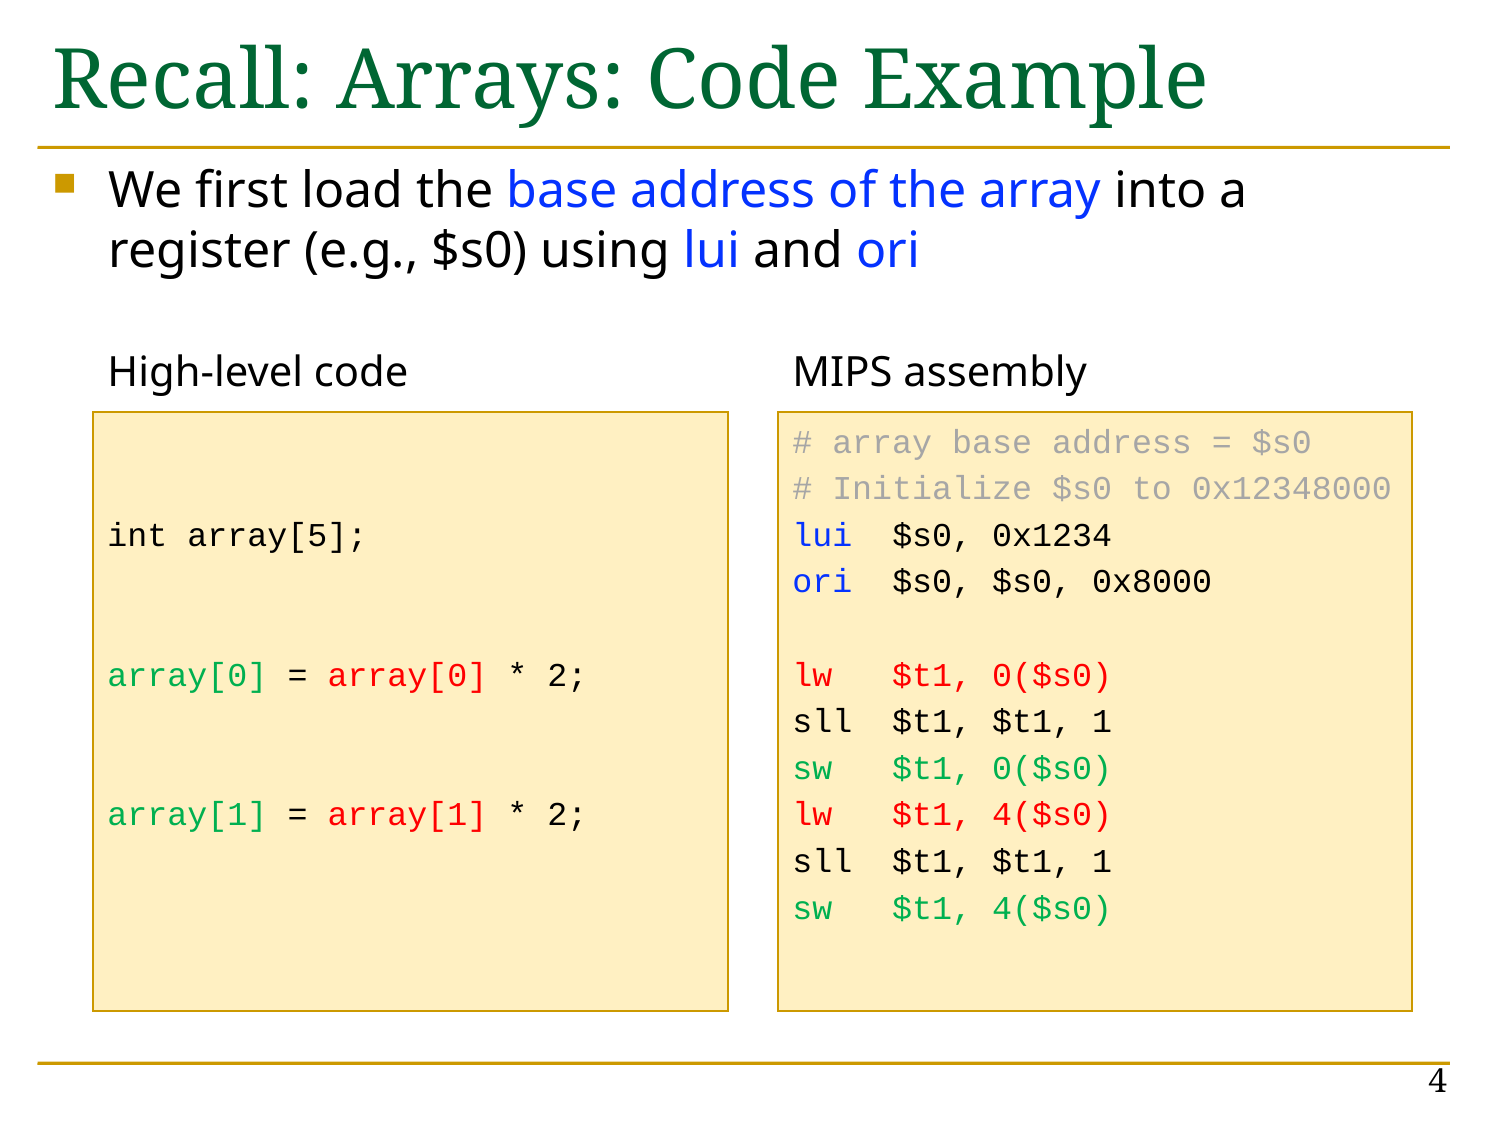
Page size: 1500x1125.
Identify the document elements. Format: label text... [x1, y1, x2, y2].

slide_number 4 [1111, 1036, 1462, 1112]
text_box MIPS assembly [777, 337, 1413, 413]
list We first load the base address of the array into a register (e.g., $s0) using lui and ori [37, 150, 1450, 1063]
text_box # array base address = $s0 # Initialize $s0 to 0x12348000 lui $s0, 0x1234 ori $s0, $s0, 0x8000 lw $t1, 0($s0) sll $t1, $t1, 1 sw $t1, 0($s0) lw $t1, 4($s0) sll $t1, $t1, 1 sw $t1, 4($s0) [777, 413, 1413, 1012]
text_box High-level code [92, 337, 728, 413]
text_box int array[5]; array[0] = array[0] * 2; array[1] = array[1] * 2; [92, 413, 728, 1012]
title Recall: Arrays: Code Example [37, 0, 1450, 150]
